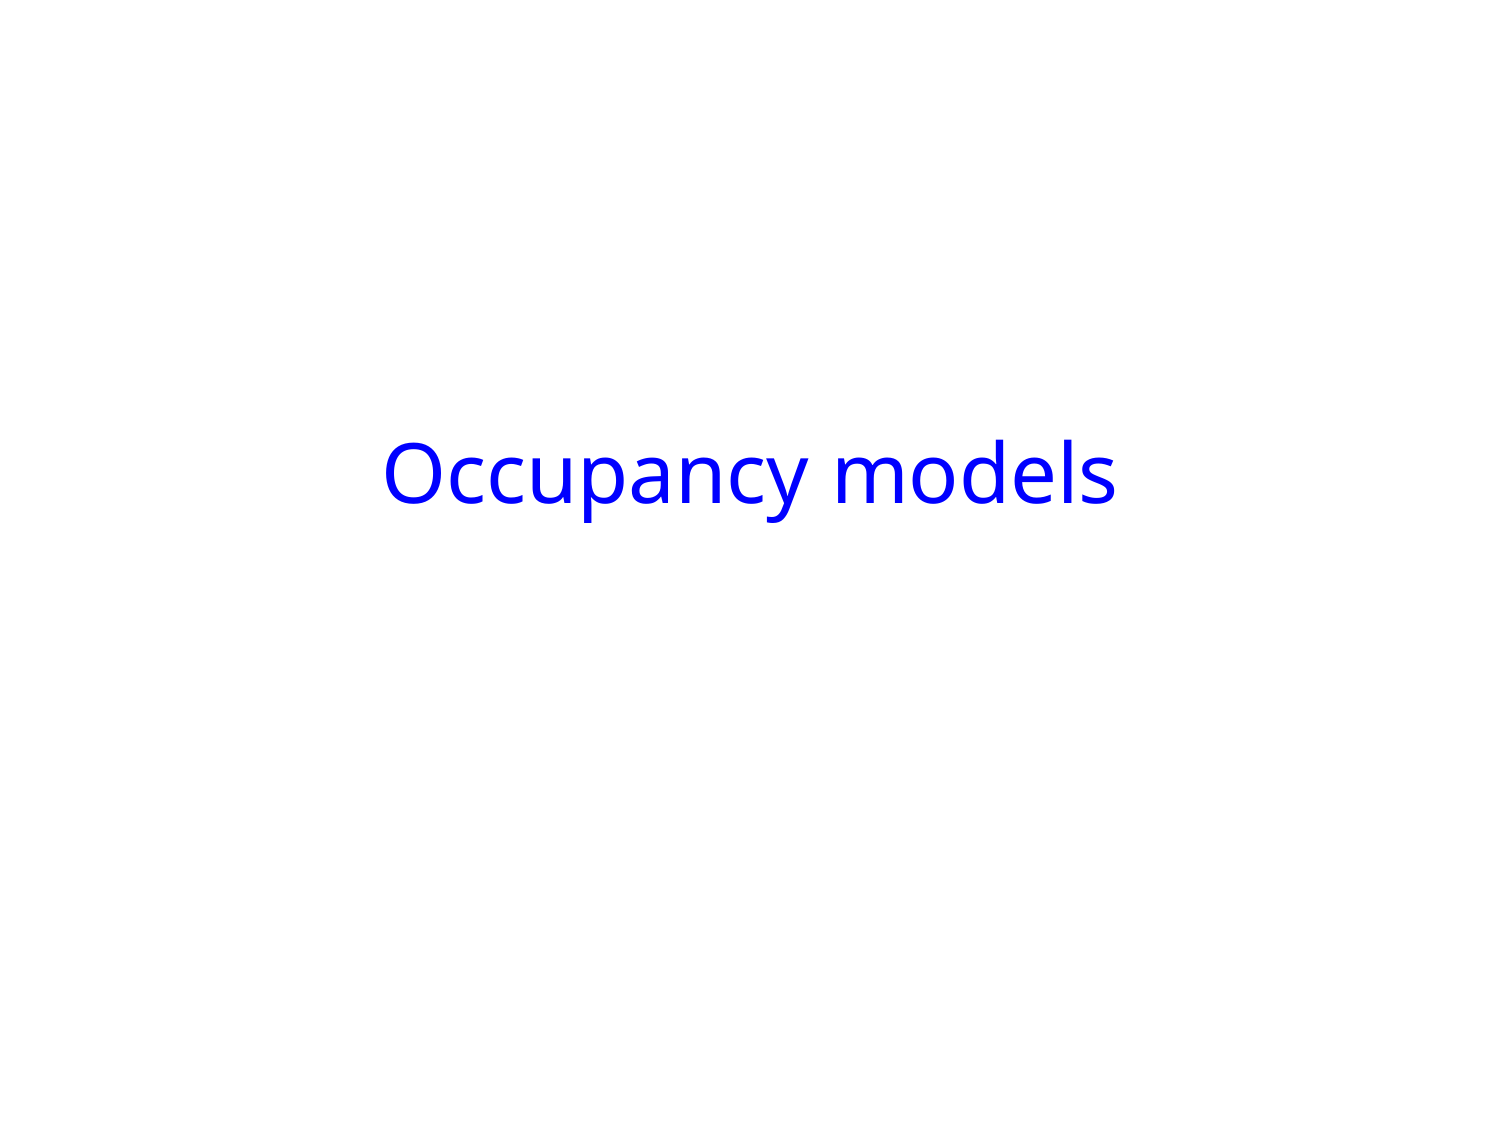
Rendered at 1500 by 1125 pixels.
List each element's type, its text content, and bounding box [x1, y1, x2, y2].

title Occupancy models [112, 349, 1388, 591]
